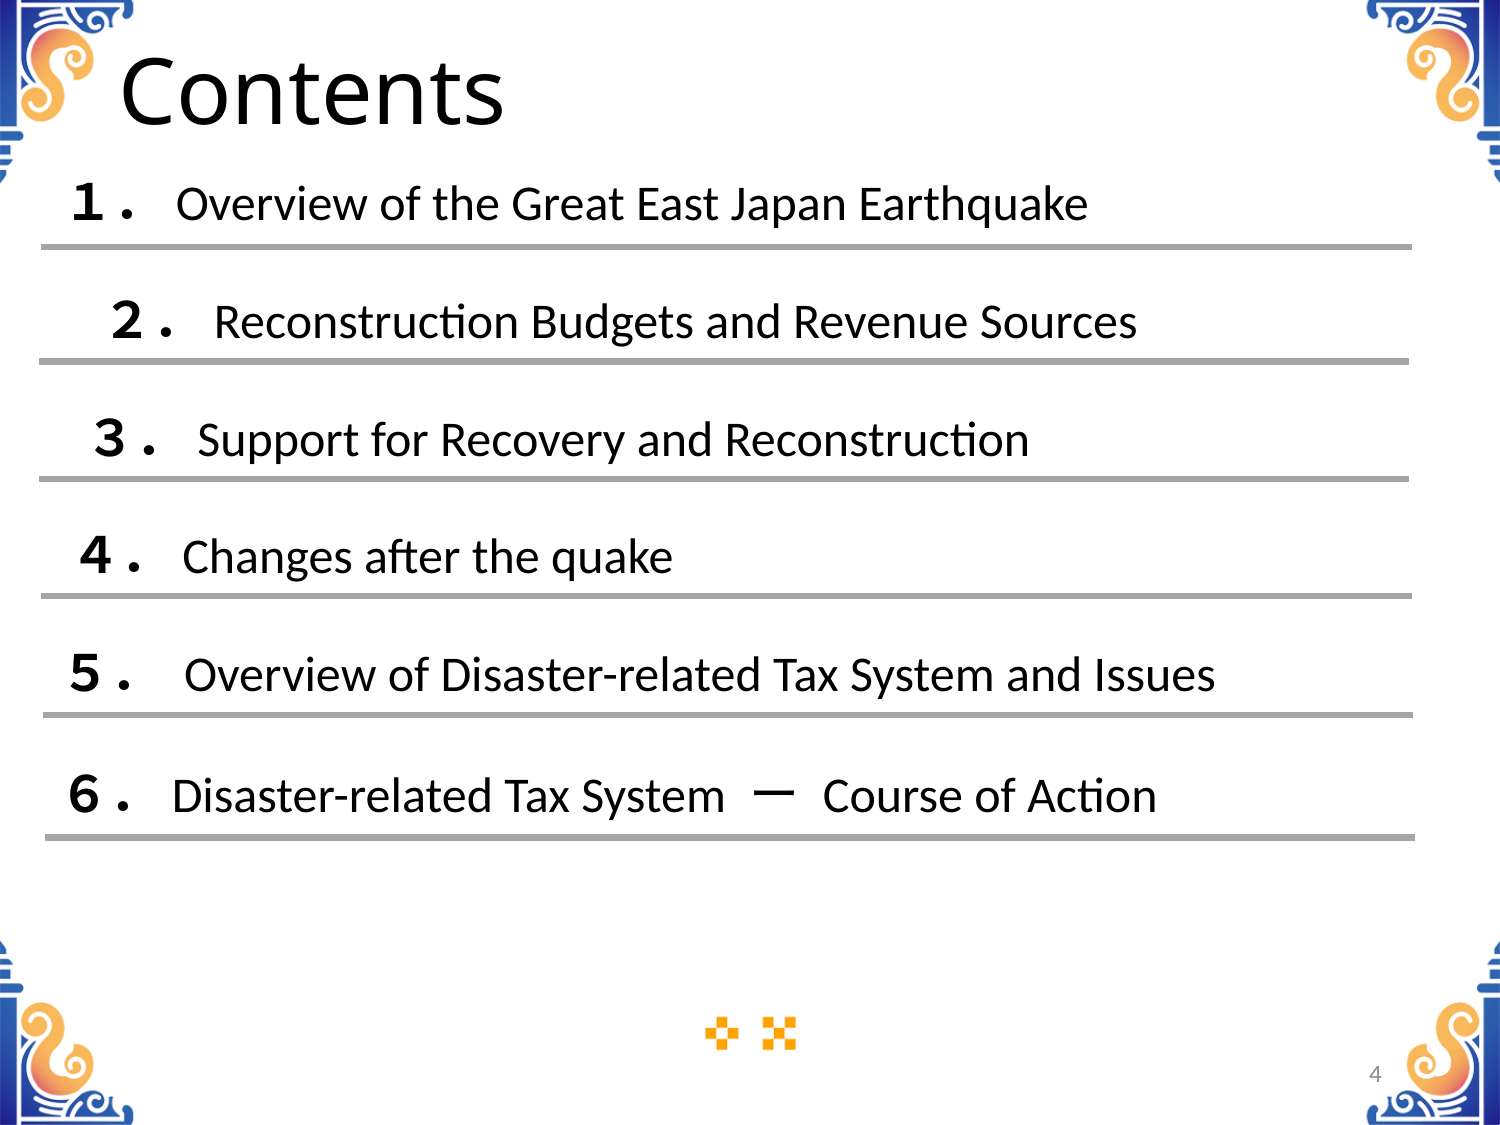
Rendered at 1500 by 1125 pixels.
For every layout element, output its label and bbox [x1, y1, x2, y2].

text_box [38, 288, 1409, 362]
text_box [41, 170, 1412, 247]
text_box [38, 405, 1409, 479]
text_box [41, 523, 1412, 597]
picture [0, 0, 1500, 1125]
text_box [45, 762, 1416, 838]
text_box [42, 640, 1414, 716]
